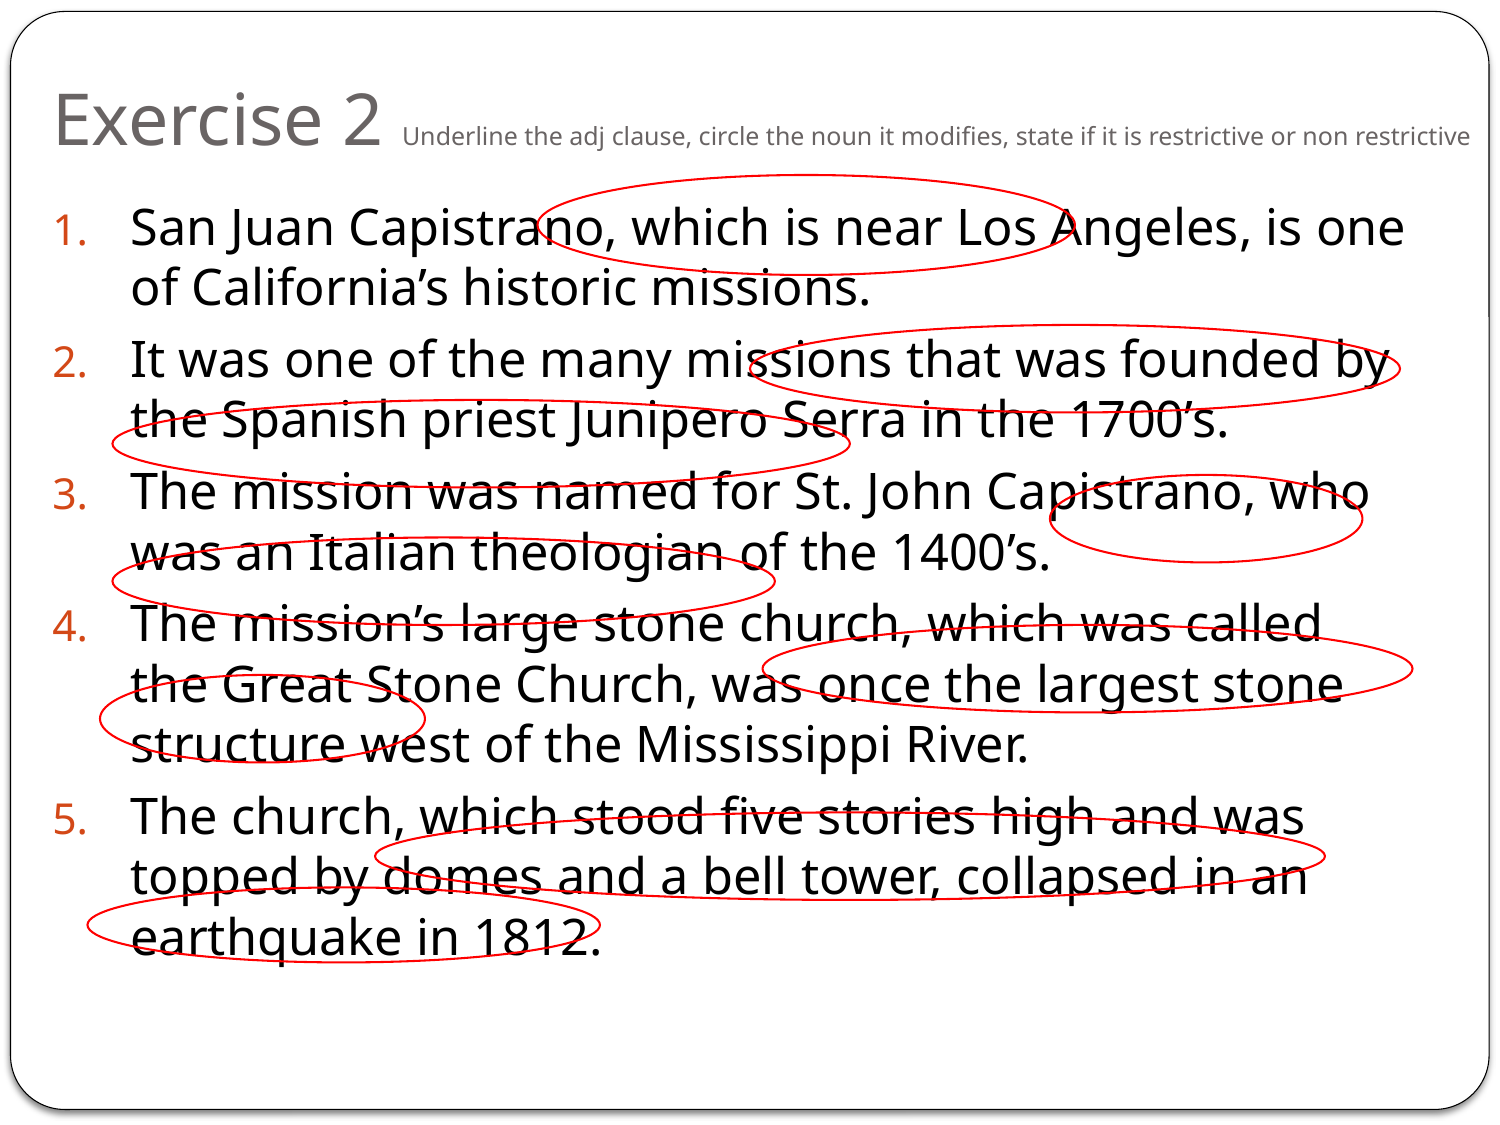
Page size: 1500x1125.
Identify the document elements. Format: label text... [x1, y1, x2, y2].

text_box [536, 173, 1076, 276]
title Exercise 2 Underline the adj clause, circle the noun it modifies, state if it is restrictive or non restrictive [37, 45, 1500, 175]
list San Juan Capistrano, which is near Los Angeles, is one of California’s historic missions. It was one of the many missions that was founded by the Spanish priest Junipero Serra in the 1700’s. The mission was named for St. John Capistrano, who was an Italian theologian of the 1400’s. The mission’s large stone church, which was called the Great Stone Church, was once the largest stone structure west of the Mississippi River. The church, which stood five stories high and was topped by domes and a bell tower, collapsed in an earthquake in 1812. [37, 187, 1425, 988]
text_box [374, 811, 1326, 901]
text_box [86, 886, 601, 964]
text_box [761, 623, 1414, 714]
text_box [111, 398, 851, 489]
text_box [748, 323, 1402, 414]
text_box [98, 673, 426, 764]
text_box [1048, 473, 1364, 564]
text_box [111, 536, 776, 627]
